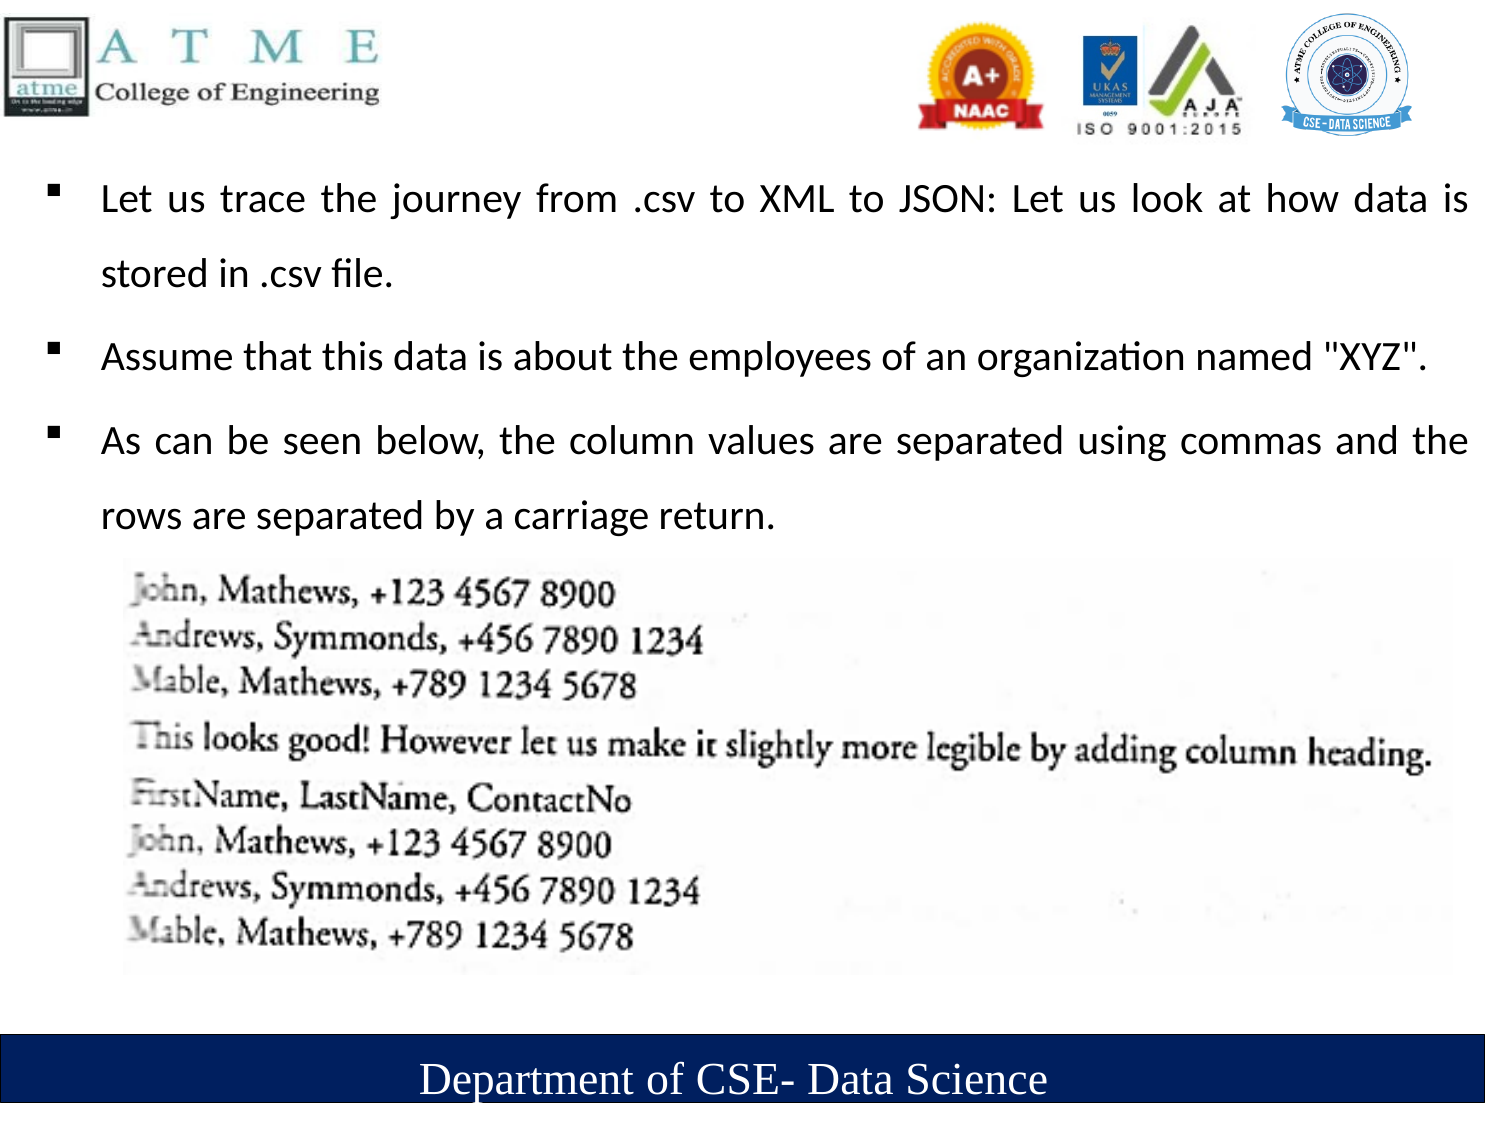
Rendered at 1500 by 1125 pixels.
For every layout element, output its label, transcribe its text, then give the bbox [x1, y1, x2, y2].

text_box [1061, 16, 1256, 146]
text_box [0, 1033, 1486, 1104]
list Let us trace the journey from .csv to XML to JSON: Let us look at how data is stored in .csv file. Assume that this data is about the employees of an organization named "XYZ". As can be seen below, the column values are separated using commas and the rows are separated by a carriage return. [29, 137, 1485, 1005]
picture [0, 13, 383, 121]
picture [1281, 9, 1412, 140]
picture [903, 20, 1058, 151]
picture [123, 558, 1454, 975]
